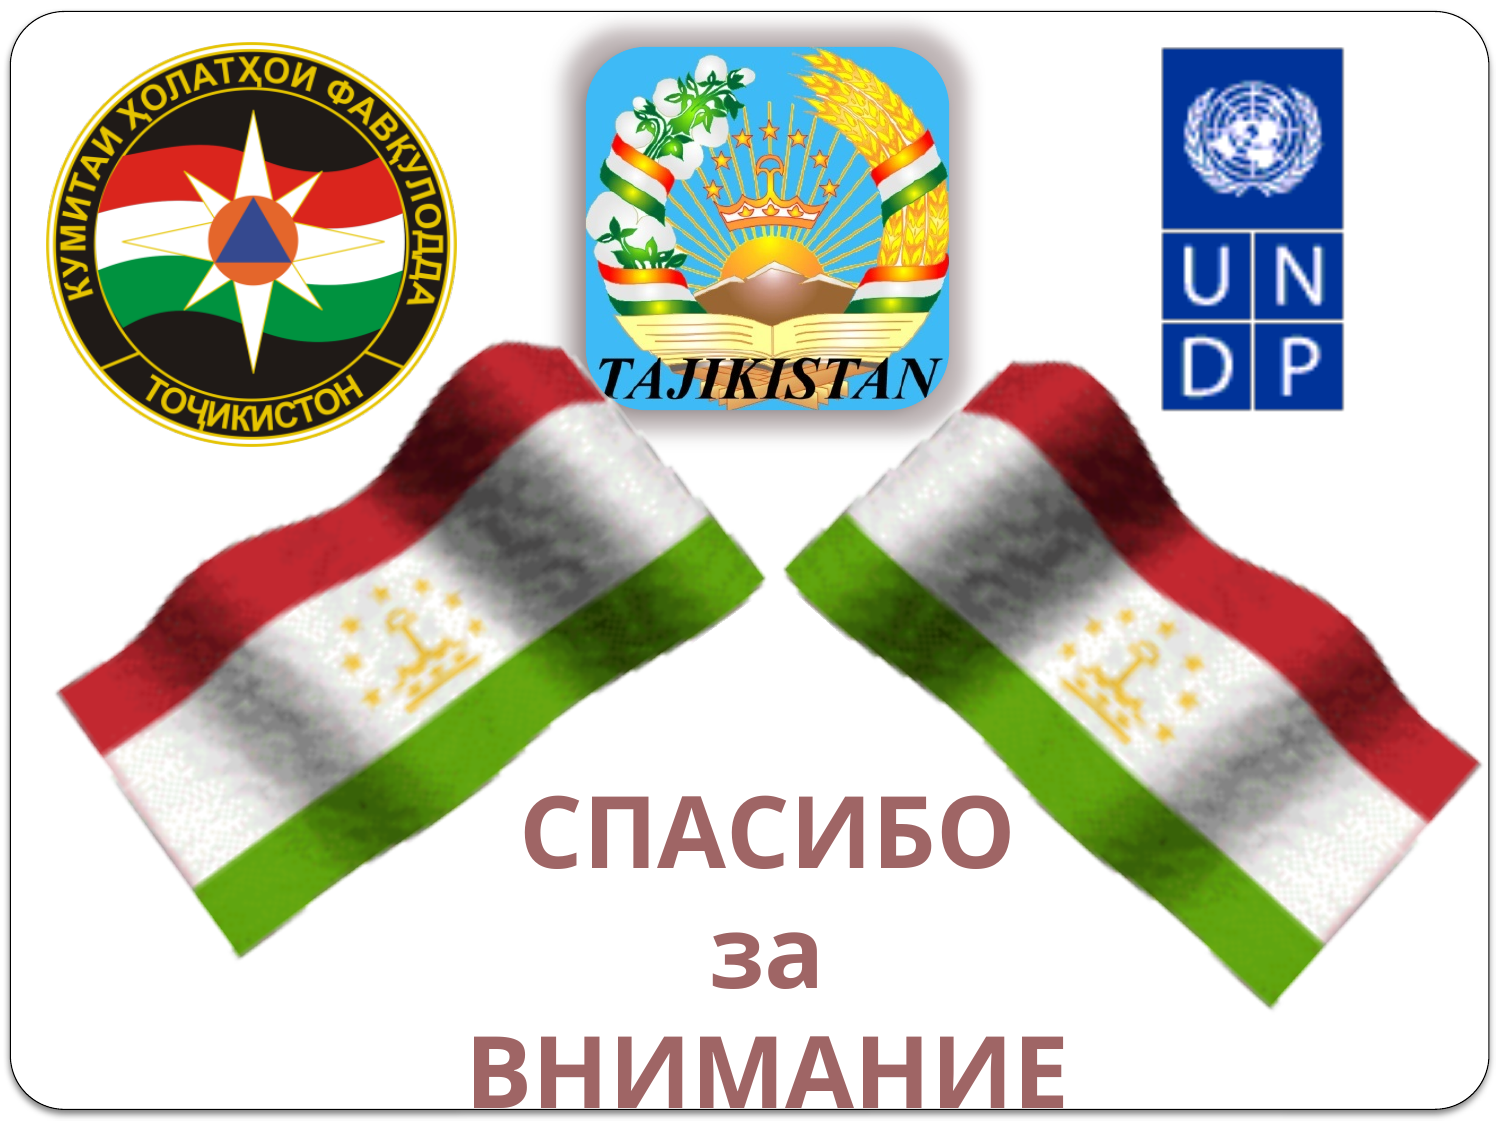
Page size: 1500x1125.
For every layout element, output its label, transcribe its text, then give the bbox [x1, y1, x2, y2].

picture [27, 42, 1500, 1019]
text_box СПАСИБО за ВНИМАНИЕ! [445, 761, 1090, 1125]
picture [1159, 46, 1348, 415]
